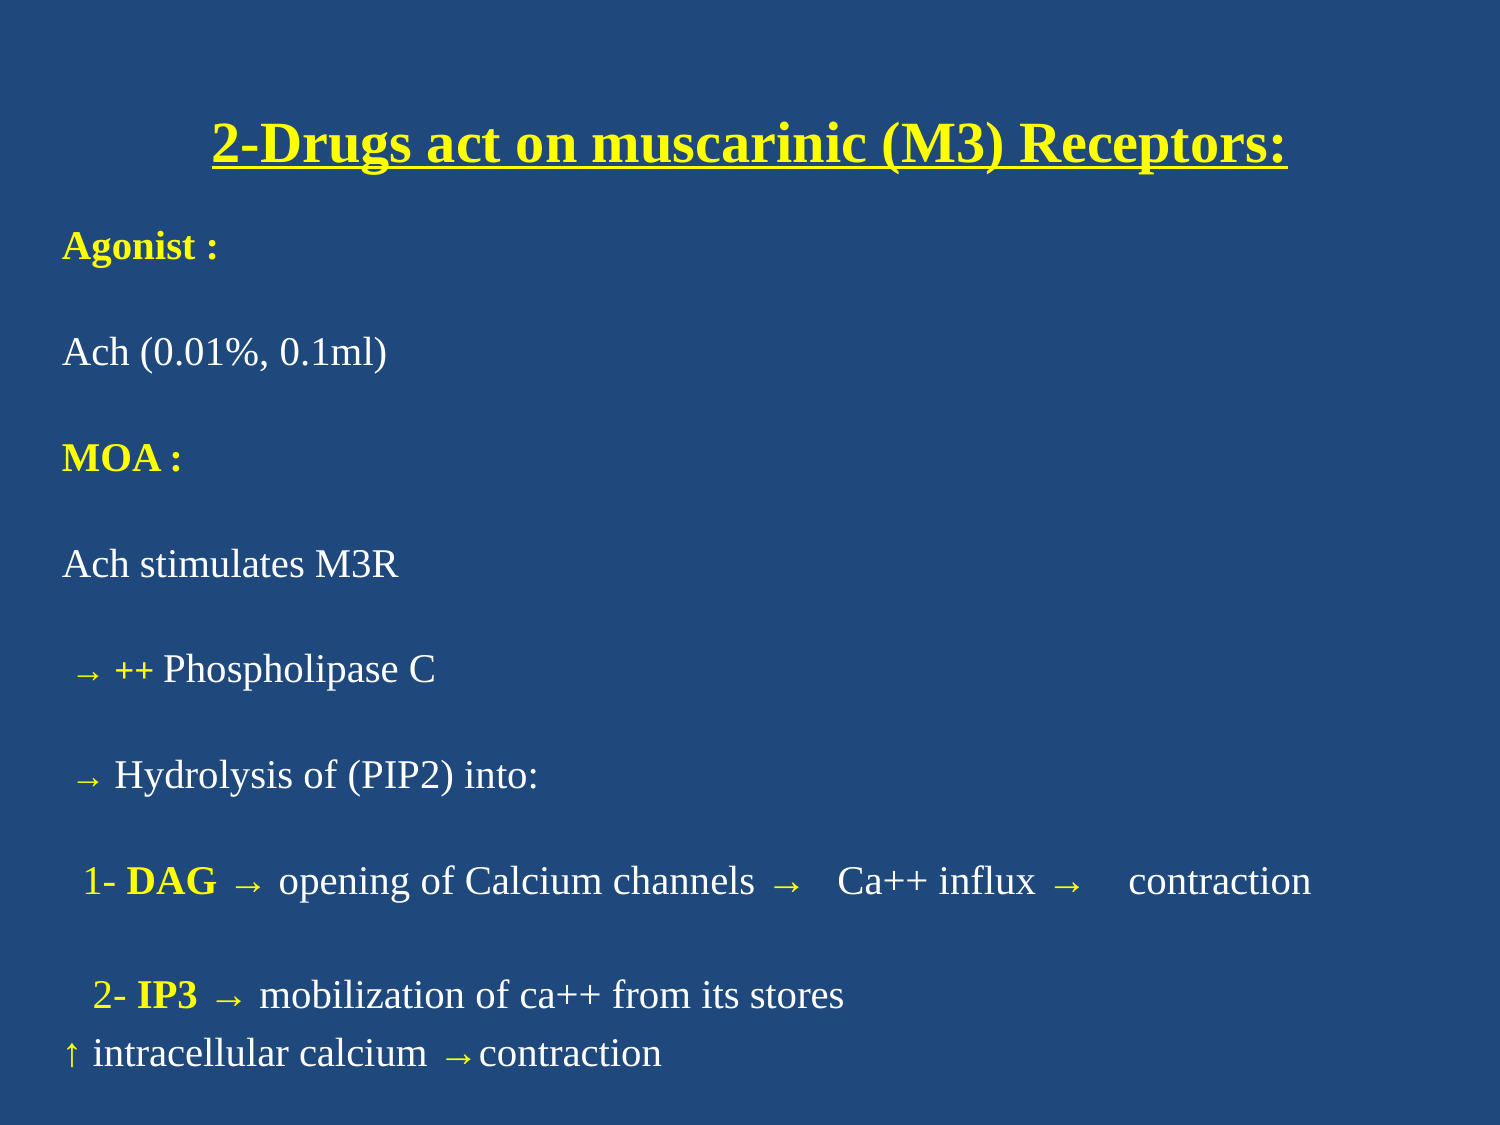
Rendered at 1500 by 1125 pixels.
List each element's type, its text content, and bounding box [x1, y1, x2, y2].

list Agonist : Ach (0.01%, 0.1ml) MOA : Ach stimulates M3R → ++ Phospholipase C → Hydrolysis of (PIP2) into: 1- DAG → opening of Calcium channels → Ca++ influx → contraction 2- IP3 → mobilization of ca++ from its stores ↑ intracellular calcium →contraction [46, 210, 1454, 1090]
title 2-Drugs act on muscarinic (M3) Receptors: [75, 45, 1425, 210]
